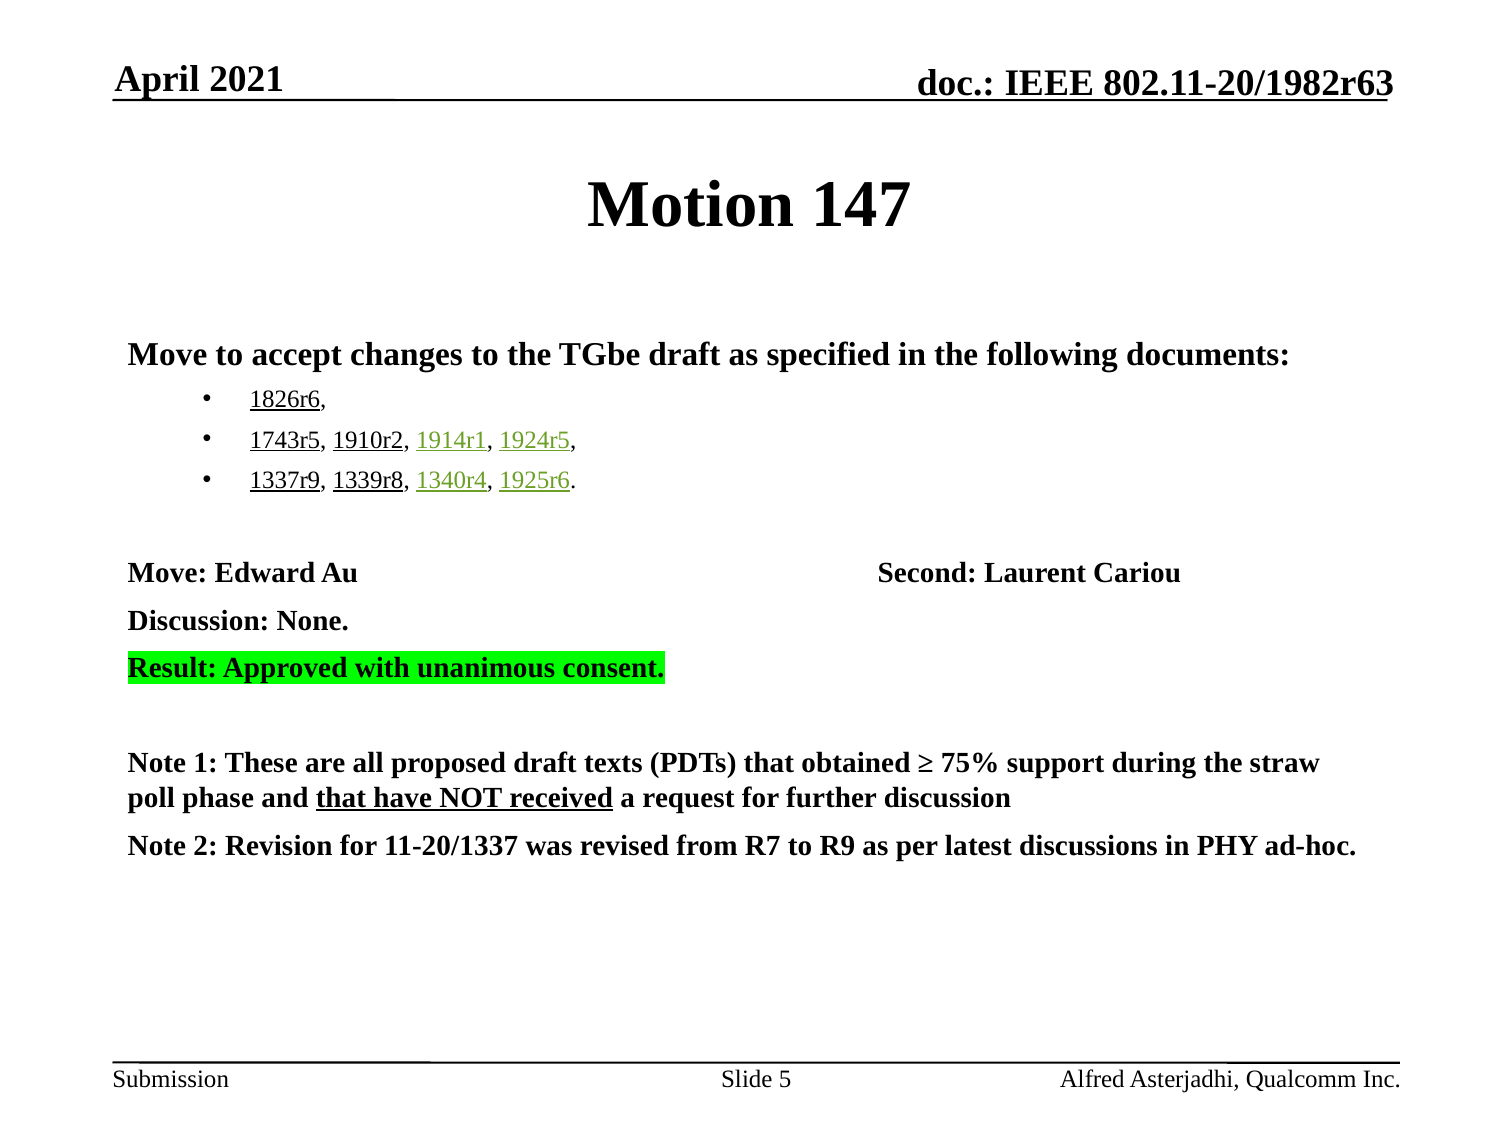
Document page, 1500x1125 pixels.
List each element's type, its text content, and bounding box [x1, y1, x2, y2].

list Move to accept changes to the TGbe draft as specified in the following documents: 1826r6, 1743r5, 1910r2, 1914r1, 1924r5, 1337r9, 1339r8, 1340r4, 1925r6. Move: Edward Au Second: Laurent Cariou Discussion: None. Result: Approved with unanimous consent. Note 1: These are all proposed draft texts (PDTs) that obtained ≥ 75% support during the straw poll phase and that have NOT received a request for further discussion Note 2: Revision for 11-20/1337 was revised from R7 to R9 as per latest discussions in PHY ad-hoc. [112, 324, 1388, 1051]
title Motion 147 [112, 112, 1388, 288]
footer Alfred Asterjadhi, Qualcomm Inc. [878, 1061, 1402, 1093]
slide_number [114, 54, 423, 100]
slide_number Slide 5 [712, 1061, 800, 1123]
